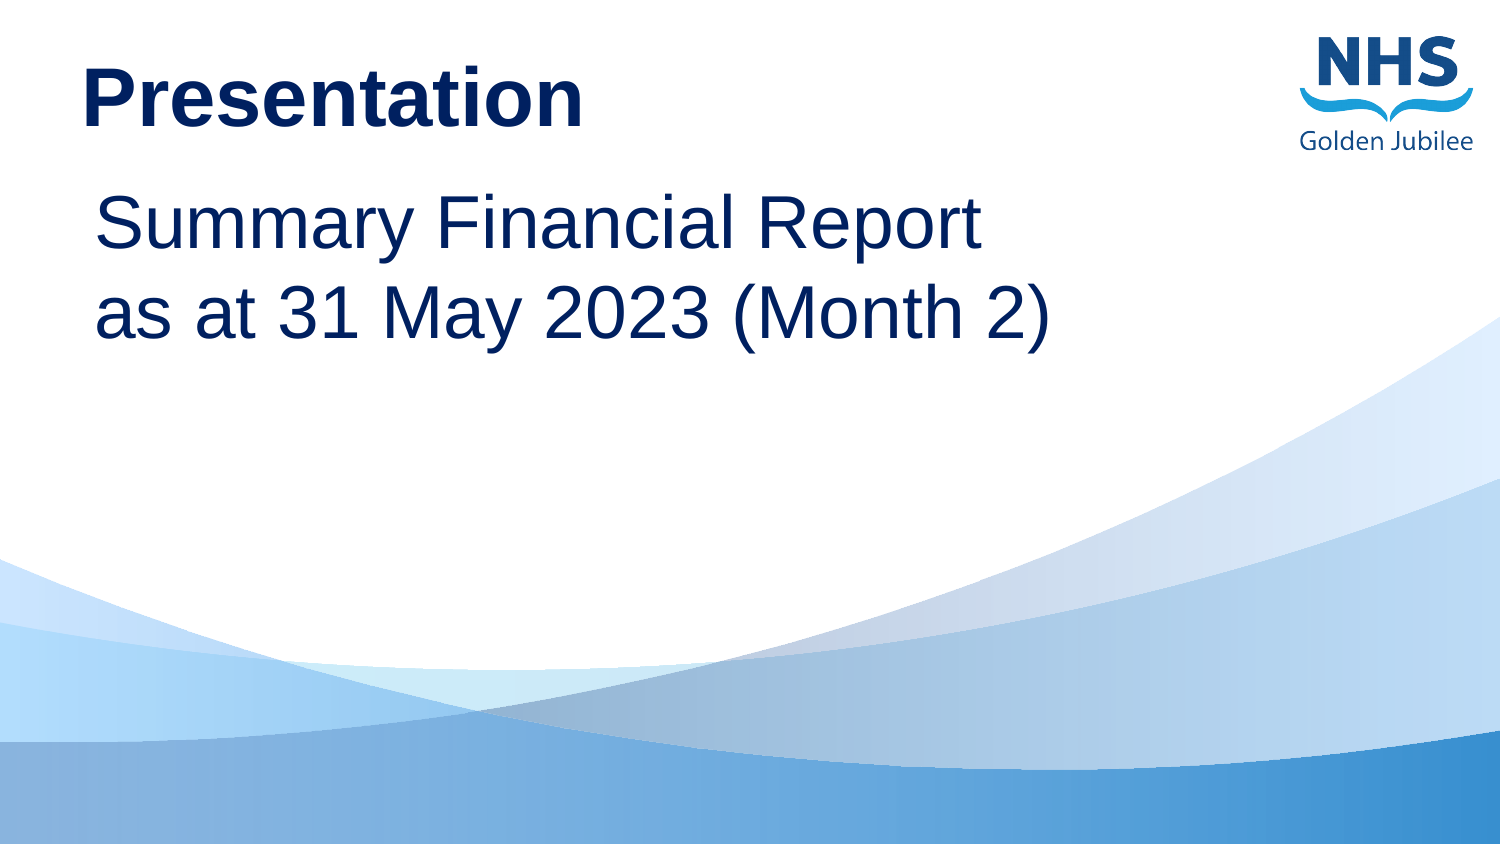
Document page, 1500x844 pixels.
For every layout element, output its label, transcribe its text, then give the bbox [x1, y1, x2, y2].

subtitle Summary Financial Report as at 31 May 2023 (Month 2) [81, 173, 1235, 453]
title Presentation [81, 66, 1235, 173]
picture [1299, 36, 1474, 157]
